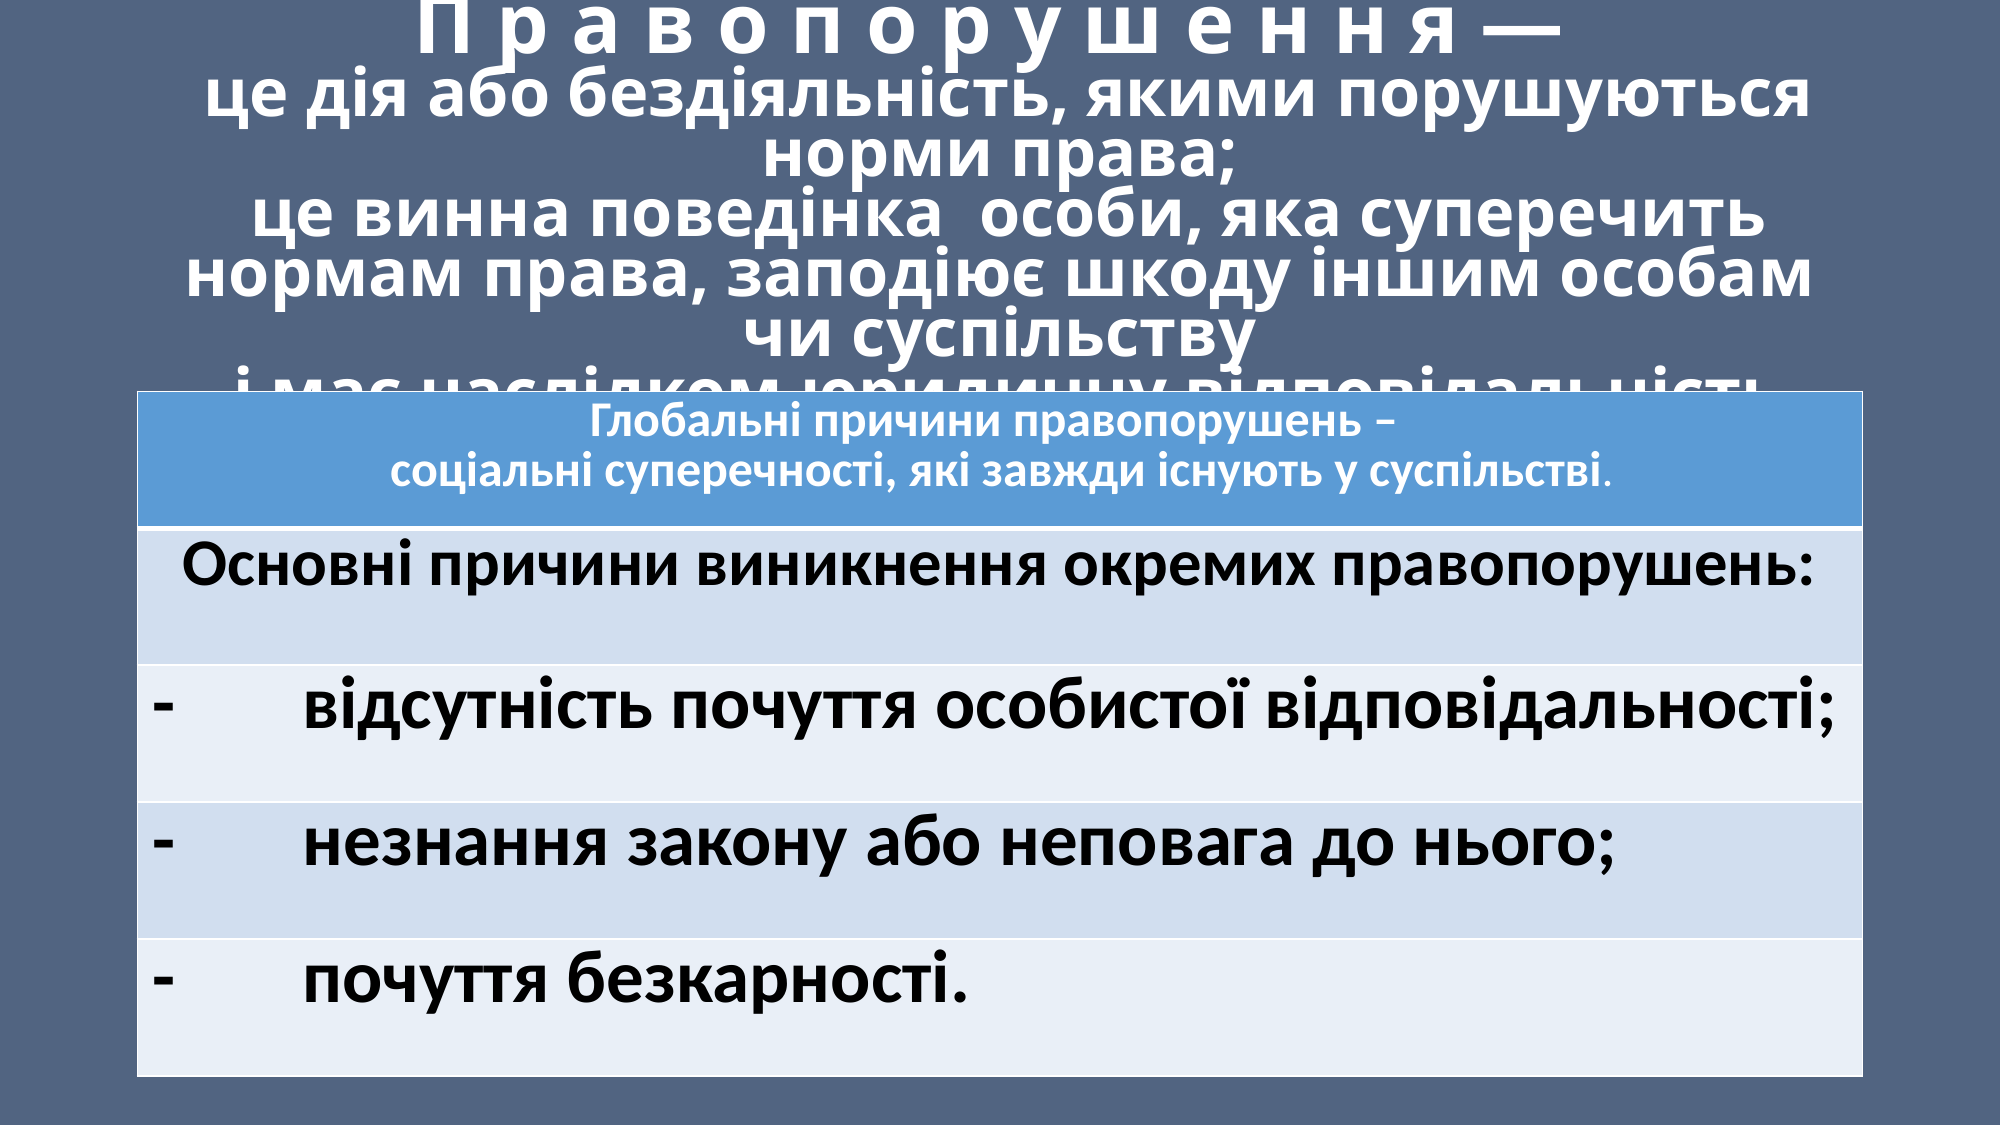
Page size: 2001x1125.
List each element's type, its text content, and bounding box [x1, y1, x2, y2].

table_cell - незнання закону або неповага до нього; [138, 803, 1862, 938]
title П р а в о п о р у ш е н н я — це дія або бездіяльність, якими порушуються норми права; це винна поведінка особи, яка суперечить нормам права, заподіює шкоду іншим особам чи суспільству і має наслідком юридичну відповідальність [137, 0, 1863, 391]
table_cell Основні причини виникнення окремих правопорушень: [138, 531, 1862, 664]
table_cell - відсутність почуття особистої відповідальності; [138, 666, 1862, 801]
table_header Глобальні причини правопорушень – соціальні суперечності, які завжди існують у суспільстві. [138, 392, 1862, 526]
table_cell - почуття безкарності. [138, 940, 1862, 1075]
